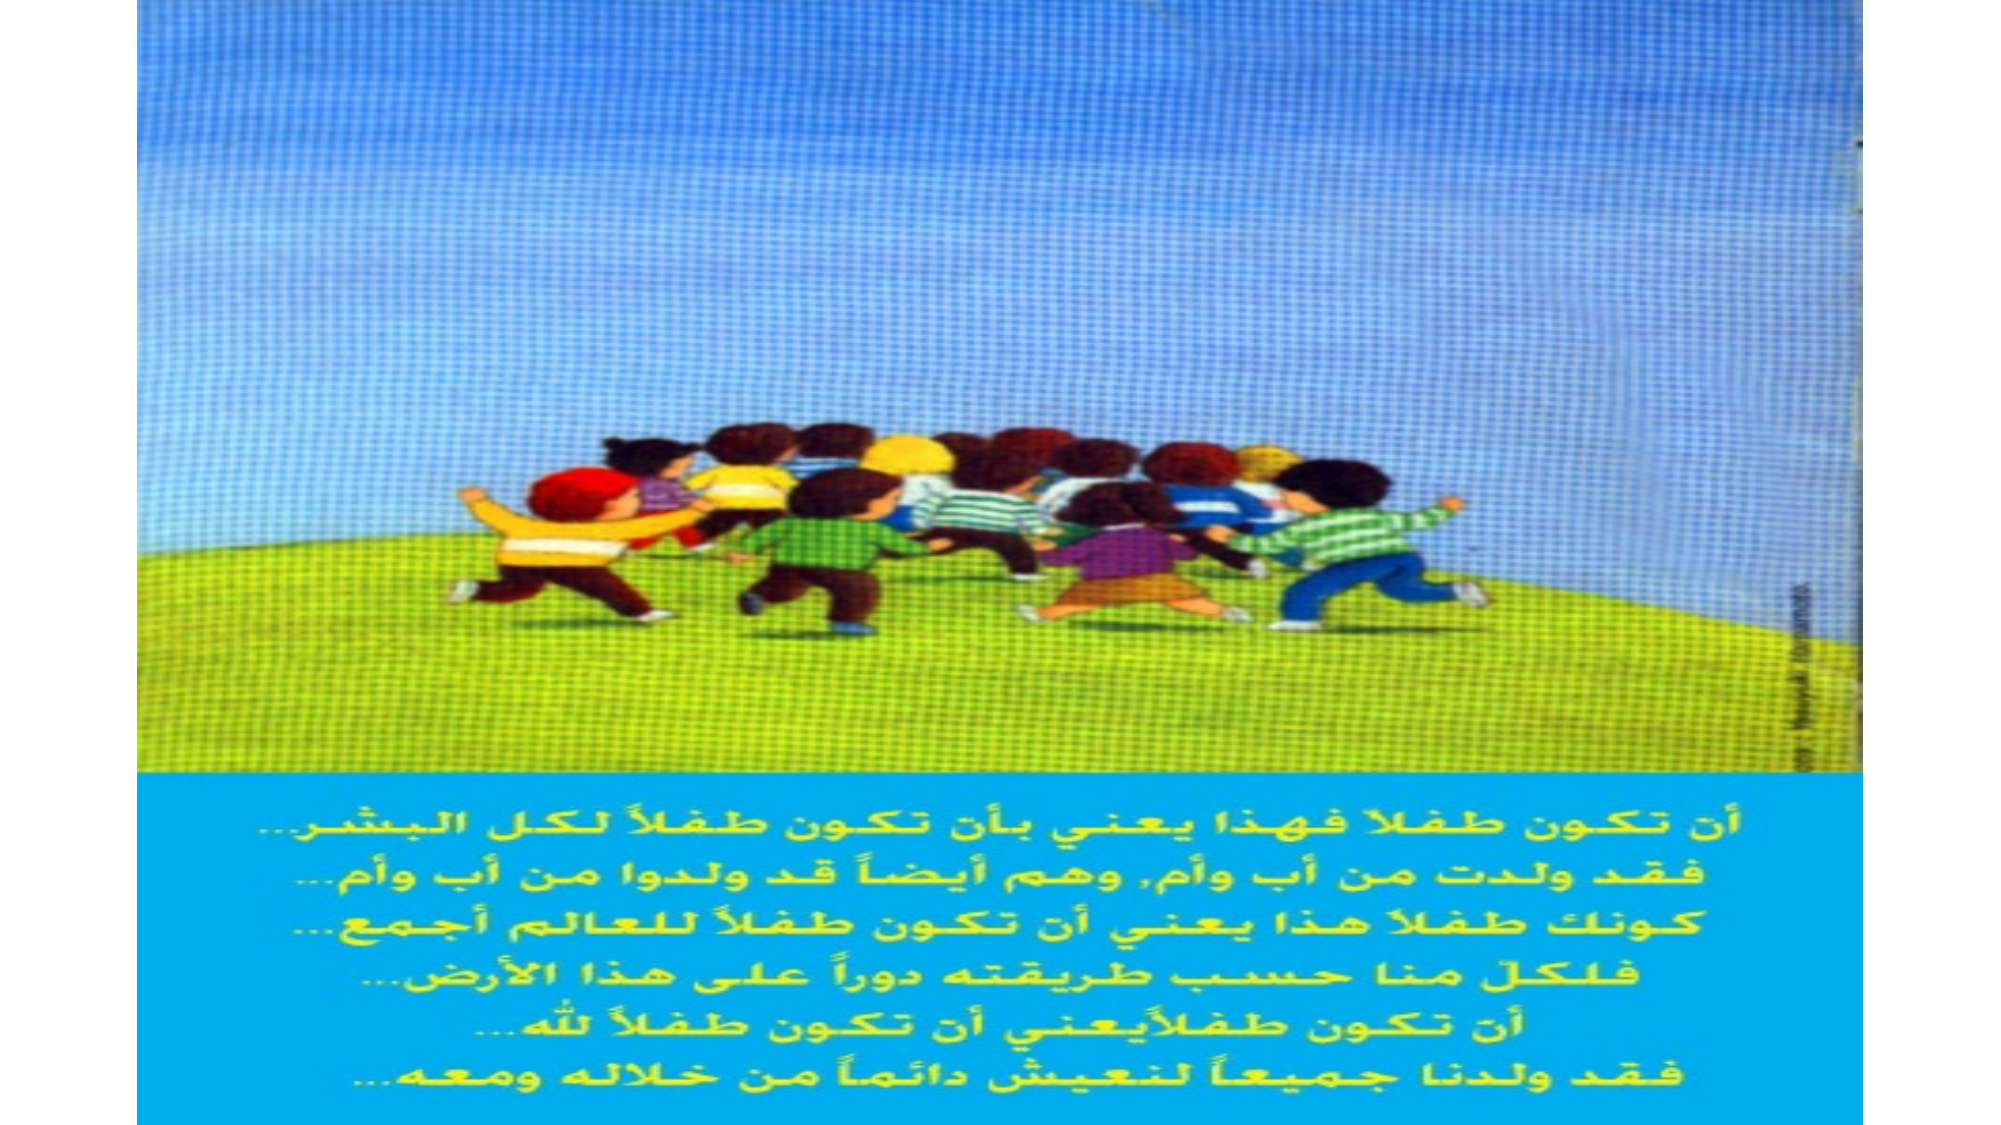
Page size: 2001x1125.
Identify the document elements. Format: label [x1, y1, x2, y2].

list [137, 0, 1863, 1125]
